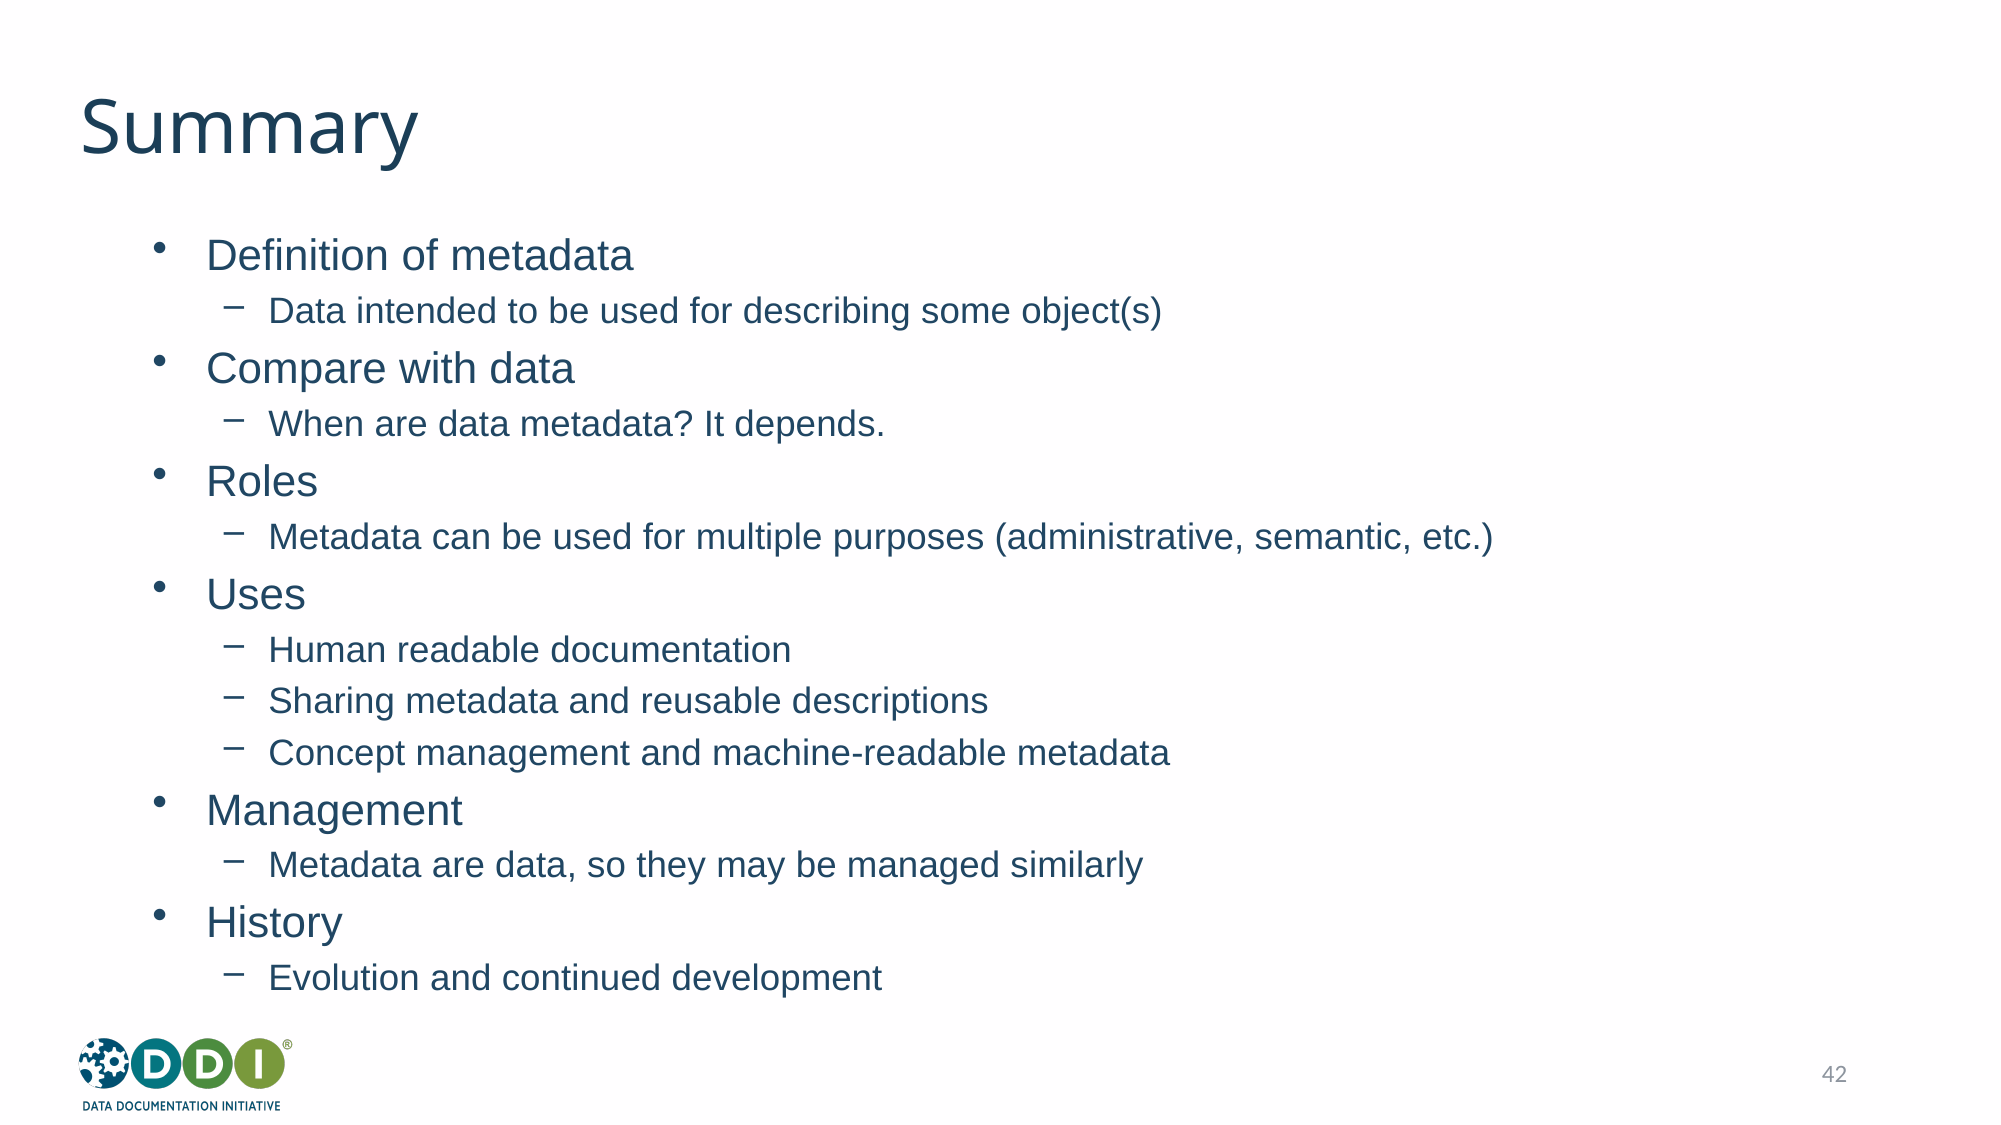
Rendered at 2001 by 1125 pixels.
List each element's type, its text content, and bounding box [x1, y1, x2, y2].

picture [65, 1032, 305, 1115]
slide_number 42 [1412, 1042, 1863, 1103]
list Definition of metadata Data intended to be used for describing some object(s) Compare with data When are data metadata? It depends. Roles Metadata can be used for multiple purposes (administrative, semantic, etc.) Uses Human readable documentation Sharing metadata and reusable descriptions Concept management and machine-readable metadata Management Metadata are data, so they may be managed similarly History Evolution and continued development [137, 219, 1863, 1014]
title Summary [65, 59, 912, 189]
